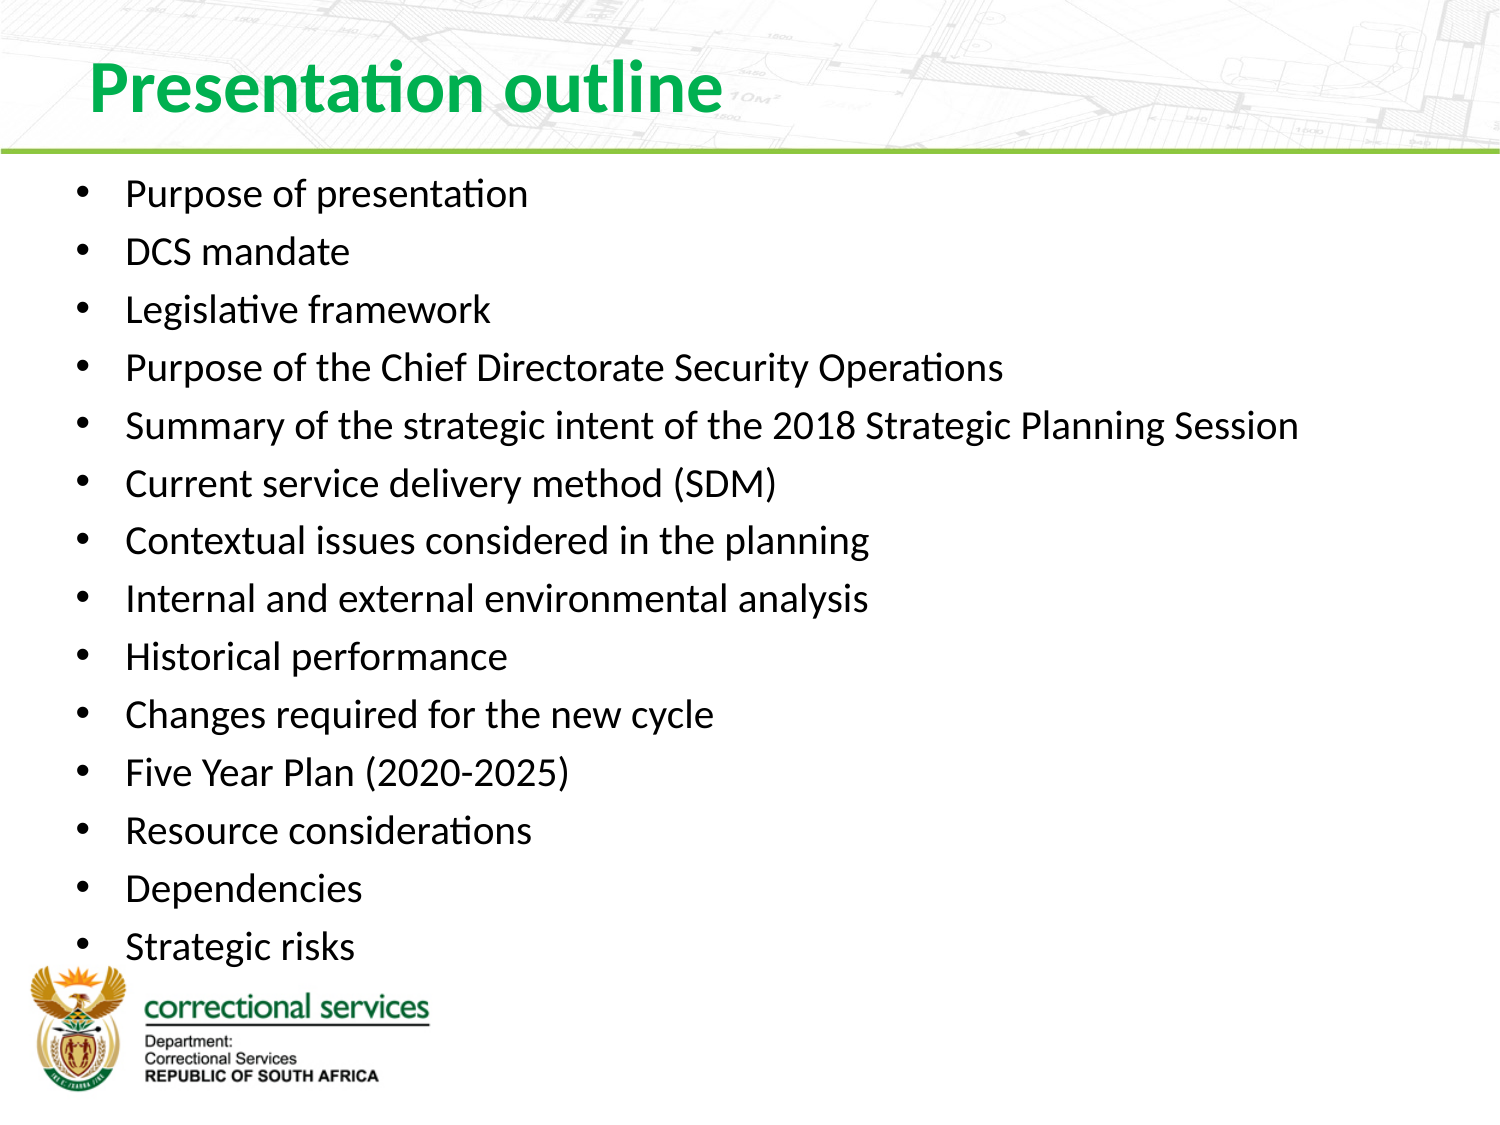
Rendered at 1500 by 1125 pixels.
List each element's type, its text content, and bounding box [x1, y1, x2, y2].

picture [0, 0, 1500, 154]
list Purpose of presentation DCS mandate Legislative framework Purpose of the Chief Directorate Security Operations Summary of the strategic intent of the 2018 Strategic Planning Session Current service delivery method (SDM) Contextual issues considered in the planning Internal and external environmental analysis Historical performance Changes required for the new cycle Five Year Plan (2020-2025) Resource considerations Dependencies Strategic risks [60, 158, 1425, 980]
picture [0, 936, 481, 1125]
text_box Presentation outline [74, 30, 1425, 136]
